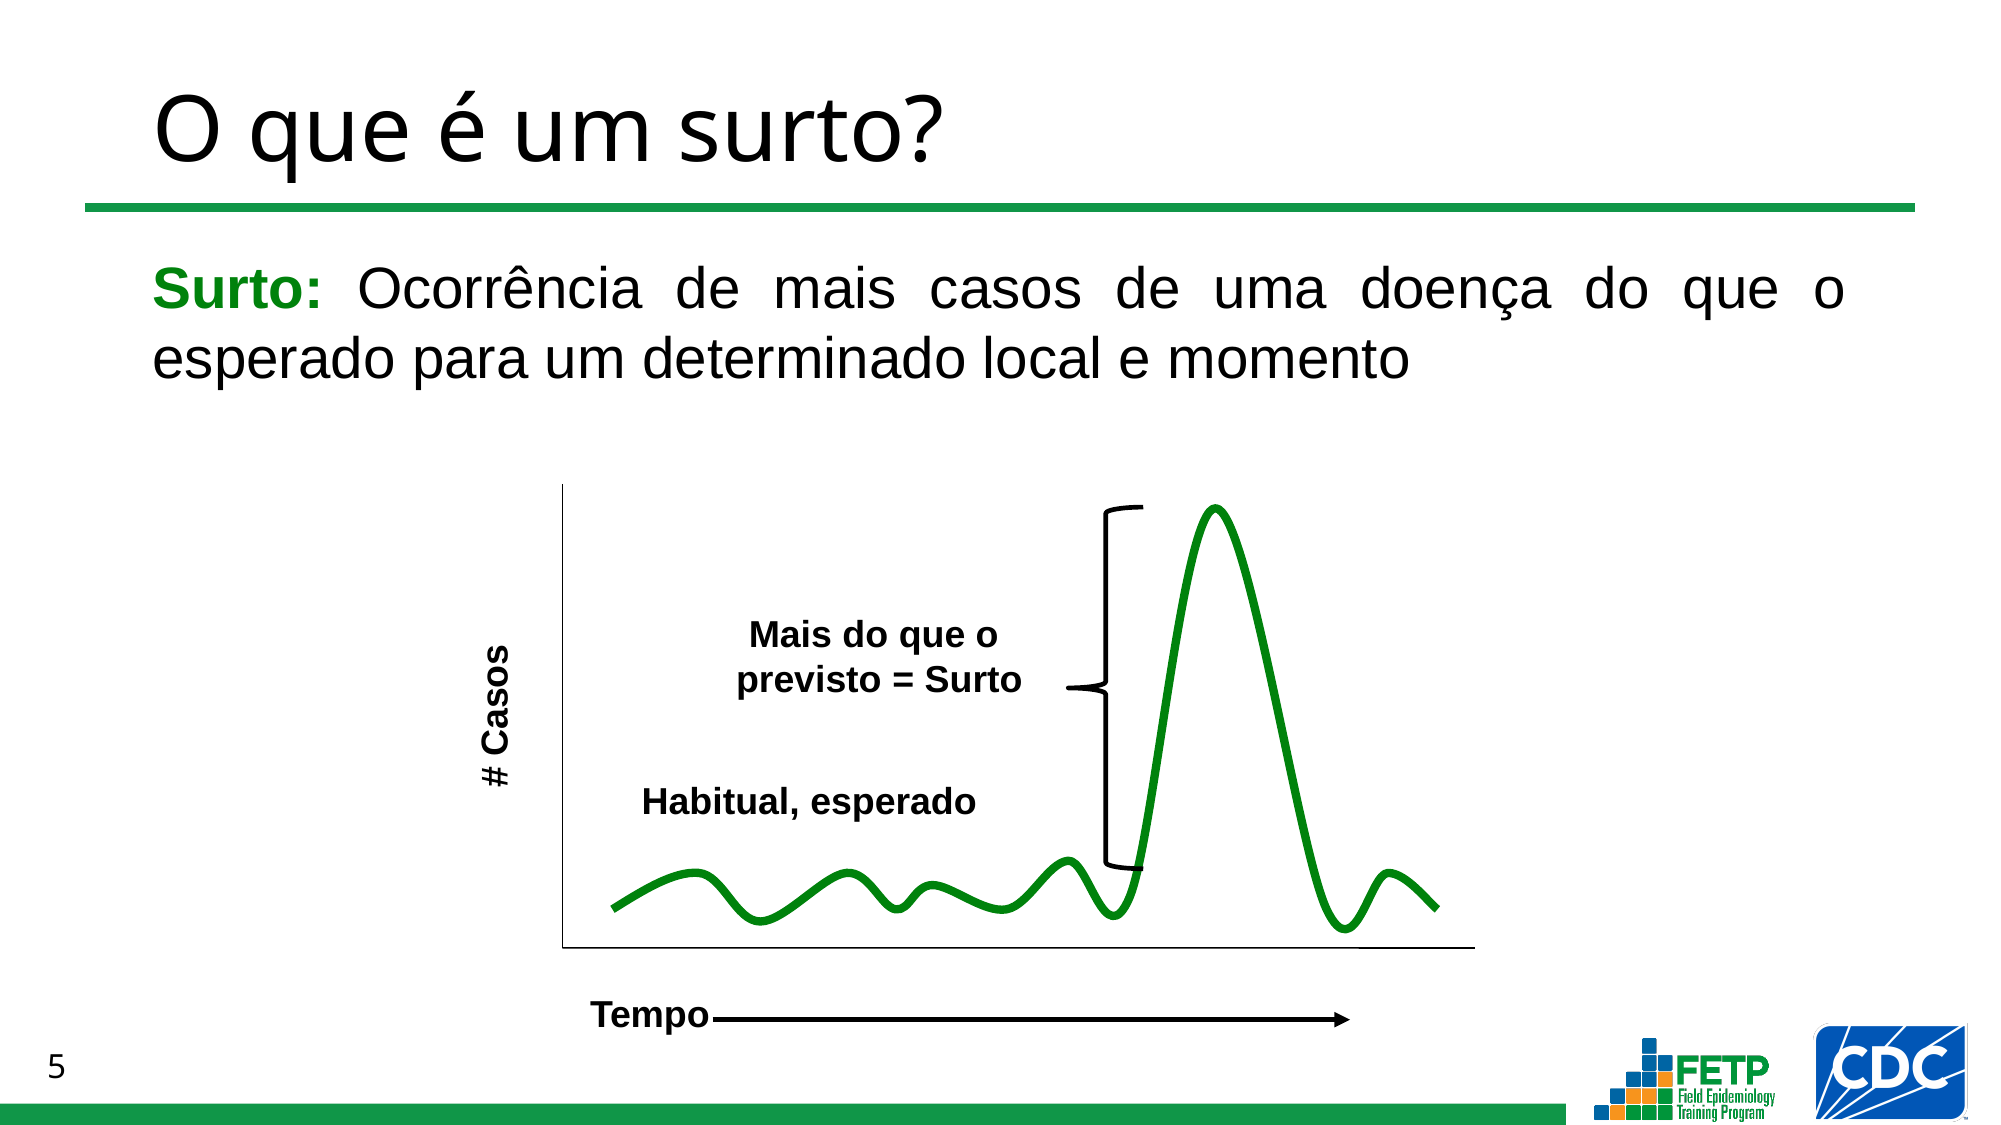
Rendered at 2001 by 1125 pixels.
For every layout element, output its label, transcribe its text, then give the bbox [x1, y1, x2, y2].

list Surto: Ocorrência de mais casos de uma doença do que o esperado para um determinado local e momento [137, 242, 1863, 1004]
text_box [1105, 708, 1144, 869]
text_box Habitual, esperado [563, 769, 1057, 830]
picture [1813, 1023, 1968, 1122]
text_box [1105, 507, 1144, 602]
text_box Mais do que o previsto = Surto [615, 602, 1144, 708]
picture [1594, 1038, 1775, 1122]
text_box Tempo [574, 982, 738, 1043]
title O que é um surto? [137, 75, 1863, 207]
text_box [612, 508, 1438, 930]
text_box # Casos [462, 483, 523, 948]
